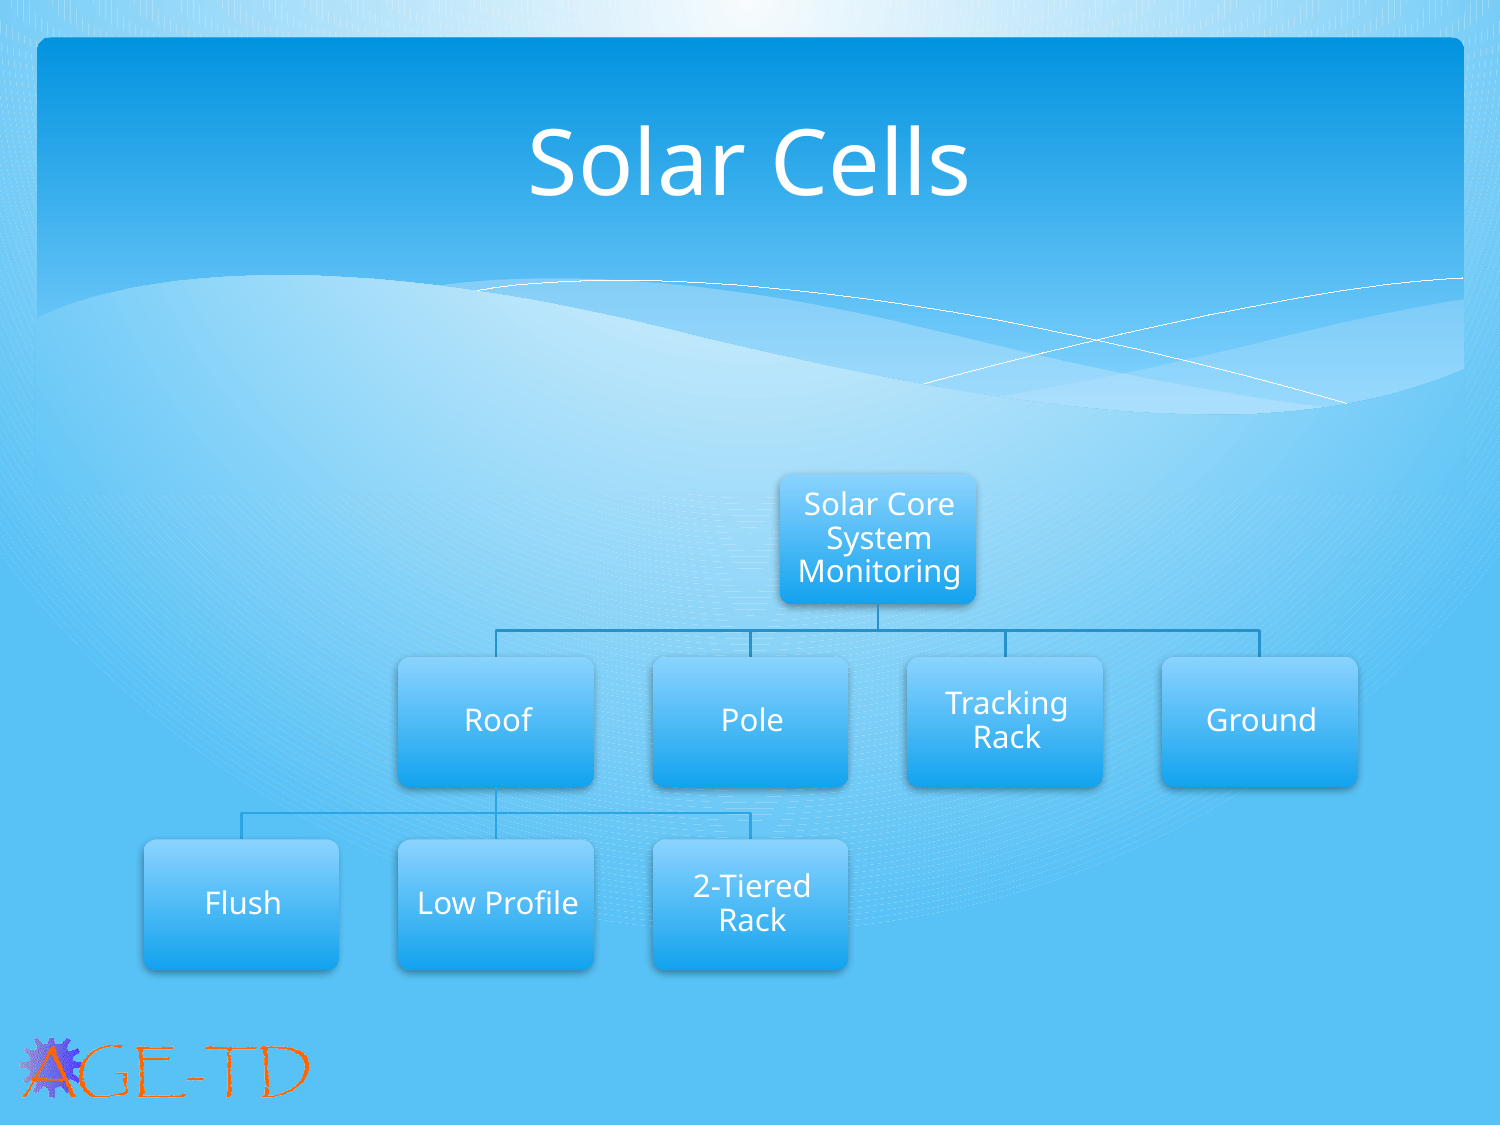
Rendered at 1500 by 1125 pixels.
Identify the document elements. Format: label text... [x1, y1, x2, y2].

title Solar Cells [75, 55, 1425, 261]
picture [17, 1029, 313, 1118]
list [142, 438, 1359, 1006]
